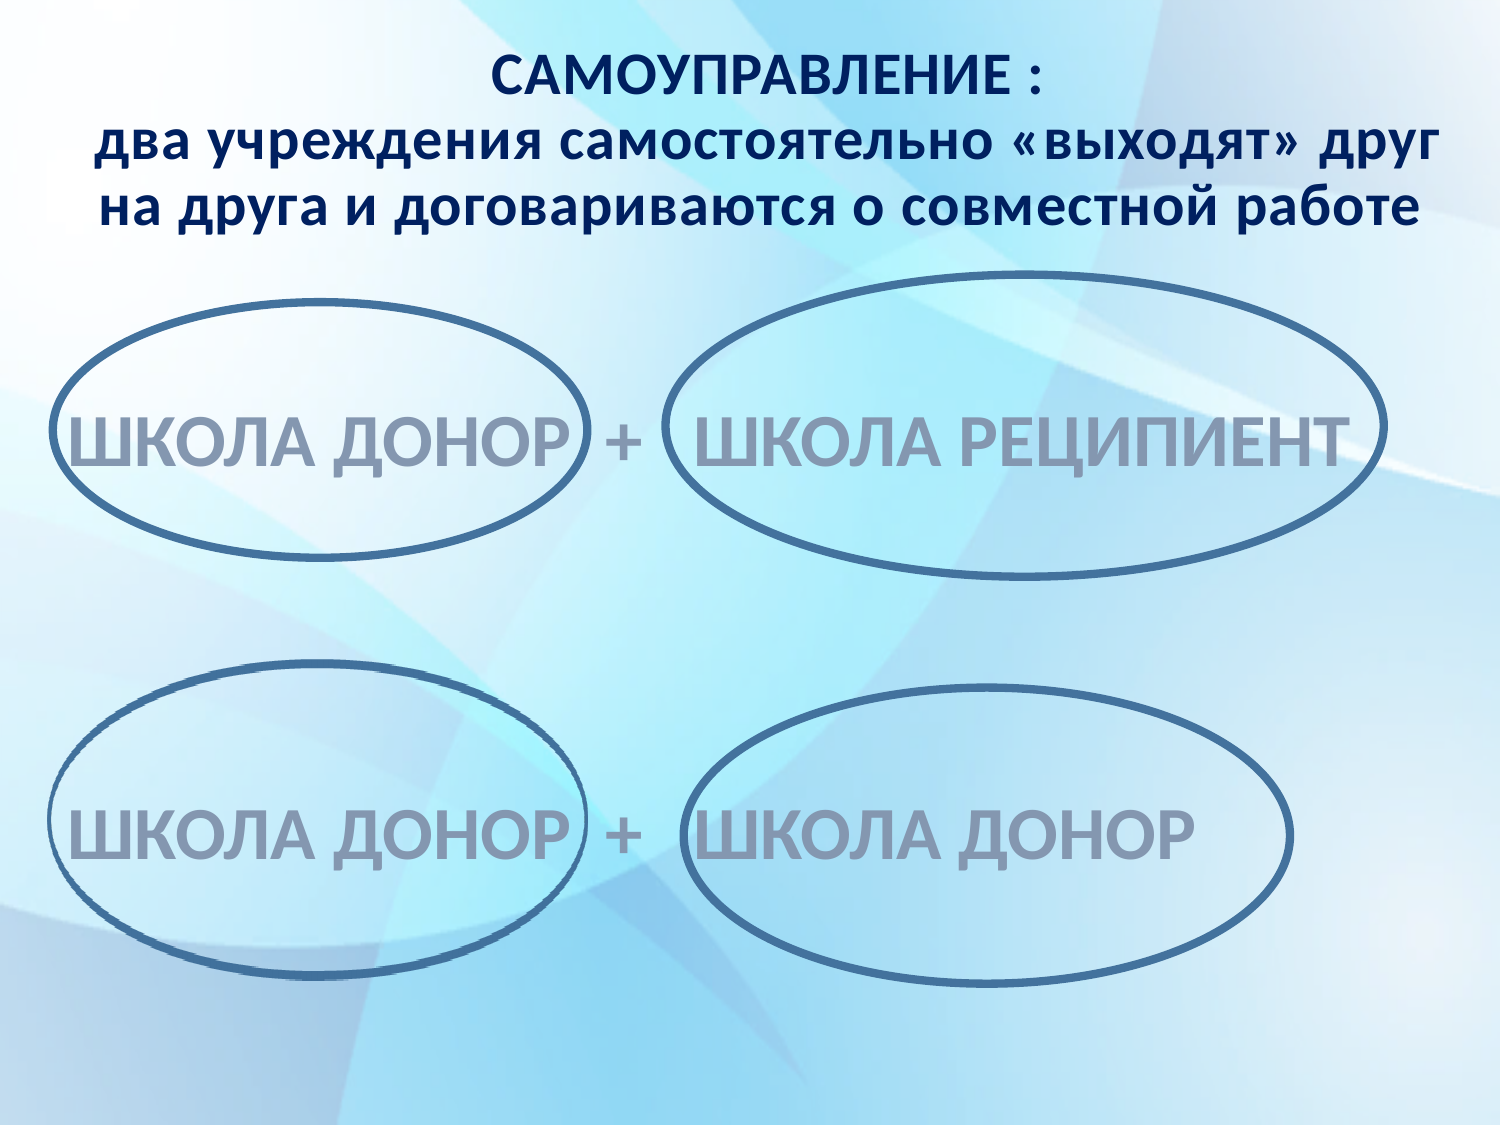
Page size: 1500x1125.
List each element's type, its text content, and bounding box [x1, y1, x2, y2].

text_box [51, 301, 589, 559]
picture [47, 659, 588, 981]
text_box [682, 686, 1292, 985]
title САМОУПРАВЛЕНИЕ : два учреждения самостоятельно «выходят» друг на друга и договариваются о совместной работе [52, 45, 1486, 236]
list ШКОЛА ДОНОР + ШКОЛА РЕЦИПИЕНТ ШКОЛА ДОНОР + ШКОЛА ДОНОР [52, 254, 1486, 984]
text_box [664, 273, 1385, 578]
